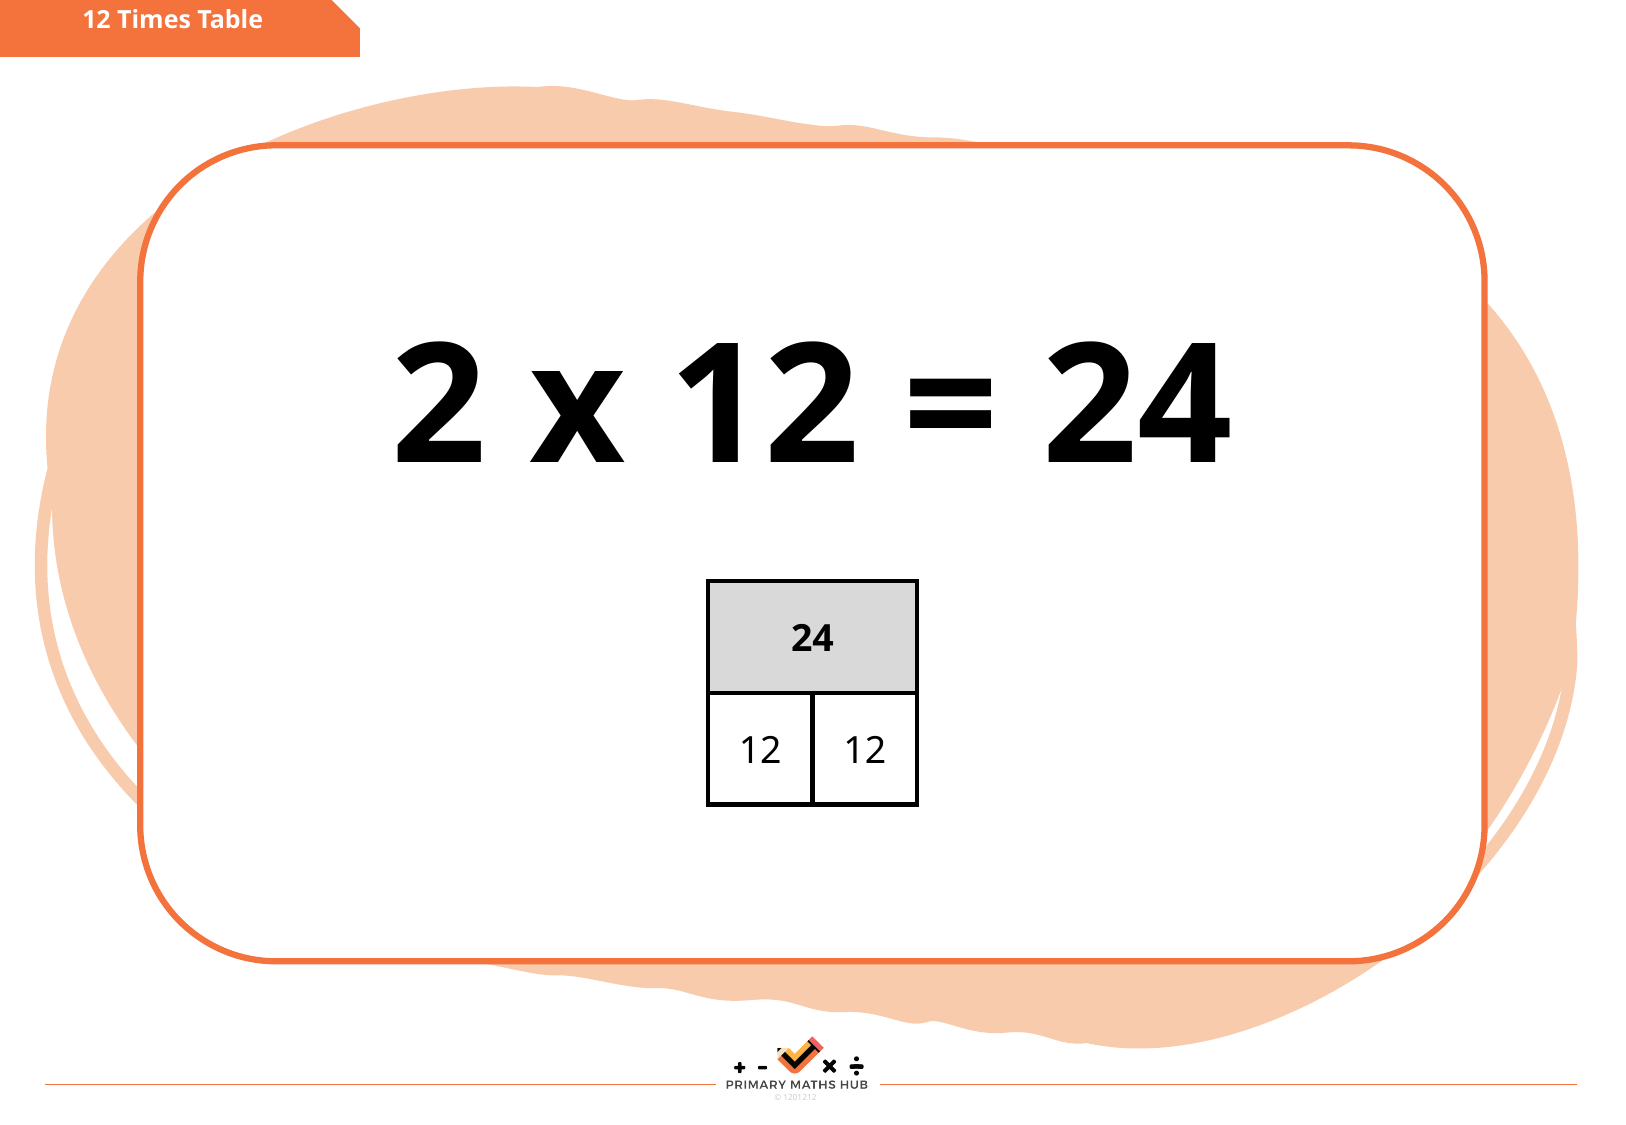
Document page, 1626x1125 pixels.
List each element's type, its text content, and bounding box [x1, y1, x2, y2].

text_box [1481, 301, 1579, 864]
text_box © 1201212 [720, 1084, 870, 1110]
text_box [39, 211, 158, 800]
picture [722, 1034, 872, 1094]
text_box 12 Times Table [0, 0, 361, 58]
text_box [139, 144, 1486, 963]
table_cell 12 [815, 695, 915, 802]
table_cell 12 [710, 695, 810, 802]
text_box [496, 961, 1373, 1044]
table_header 24 [710, 583, 915, 691]
text_box 2 x 12 = 24 [140, 288, 1485, 503]
text_box [273, 91, 956, 144]
